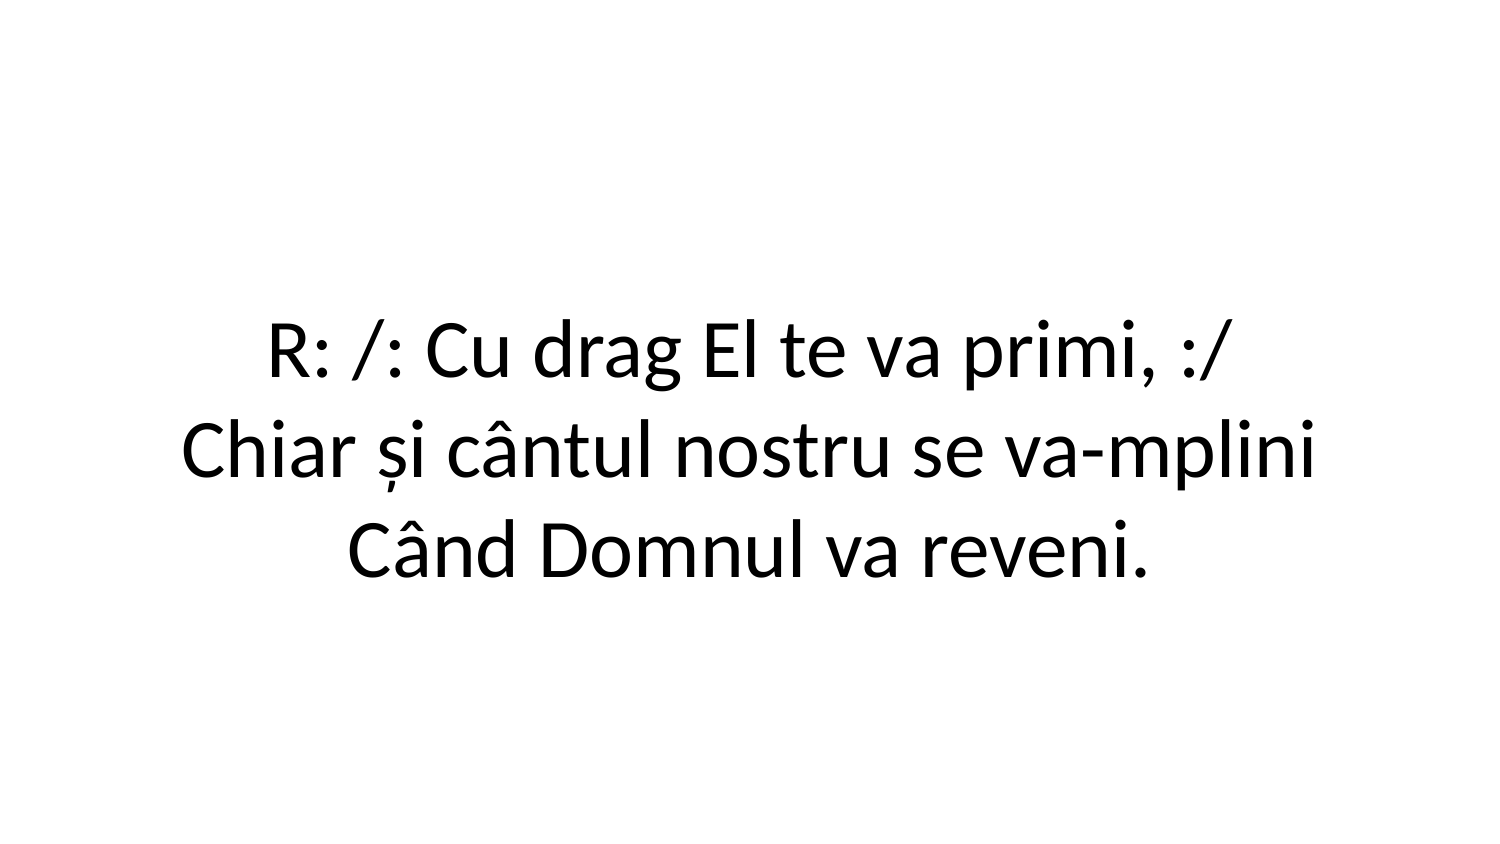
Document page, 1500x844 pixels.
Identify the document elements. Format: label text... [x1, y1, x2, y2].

text_box R: /: Cu drag El te va primi, :/ Chiar și cântul nostru se va-mplini Când Domnul va reveni. [166, 242, 1334, 602]
